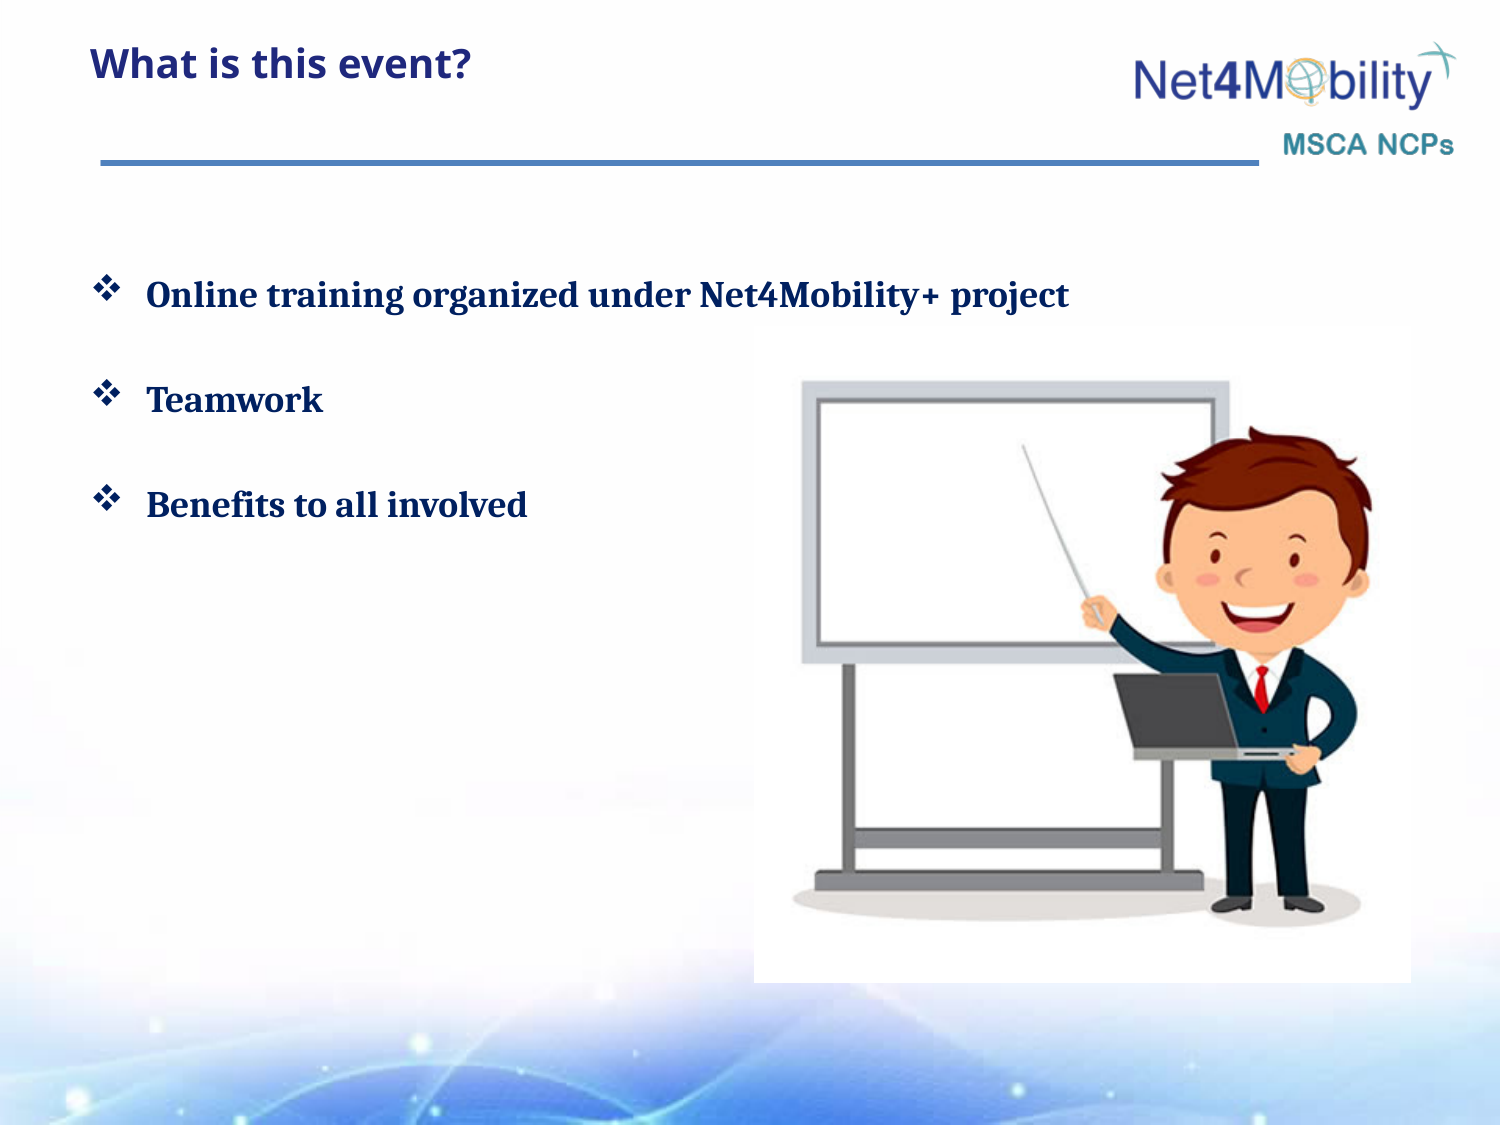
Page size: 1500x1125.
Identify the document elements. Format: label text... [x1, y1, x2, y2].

title What is this event? [75, 30, 1093, 144]
picture [0, 0, 1500, 1125]
list Online training organized under Net4Mobility+ project Teamwork Benefits to all involved [75, 262, 1425, 1005]
